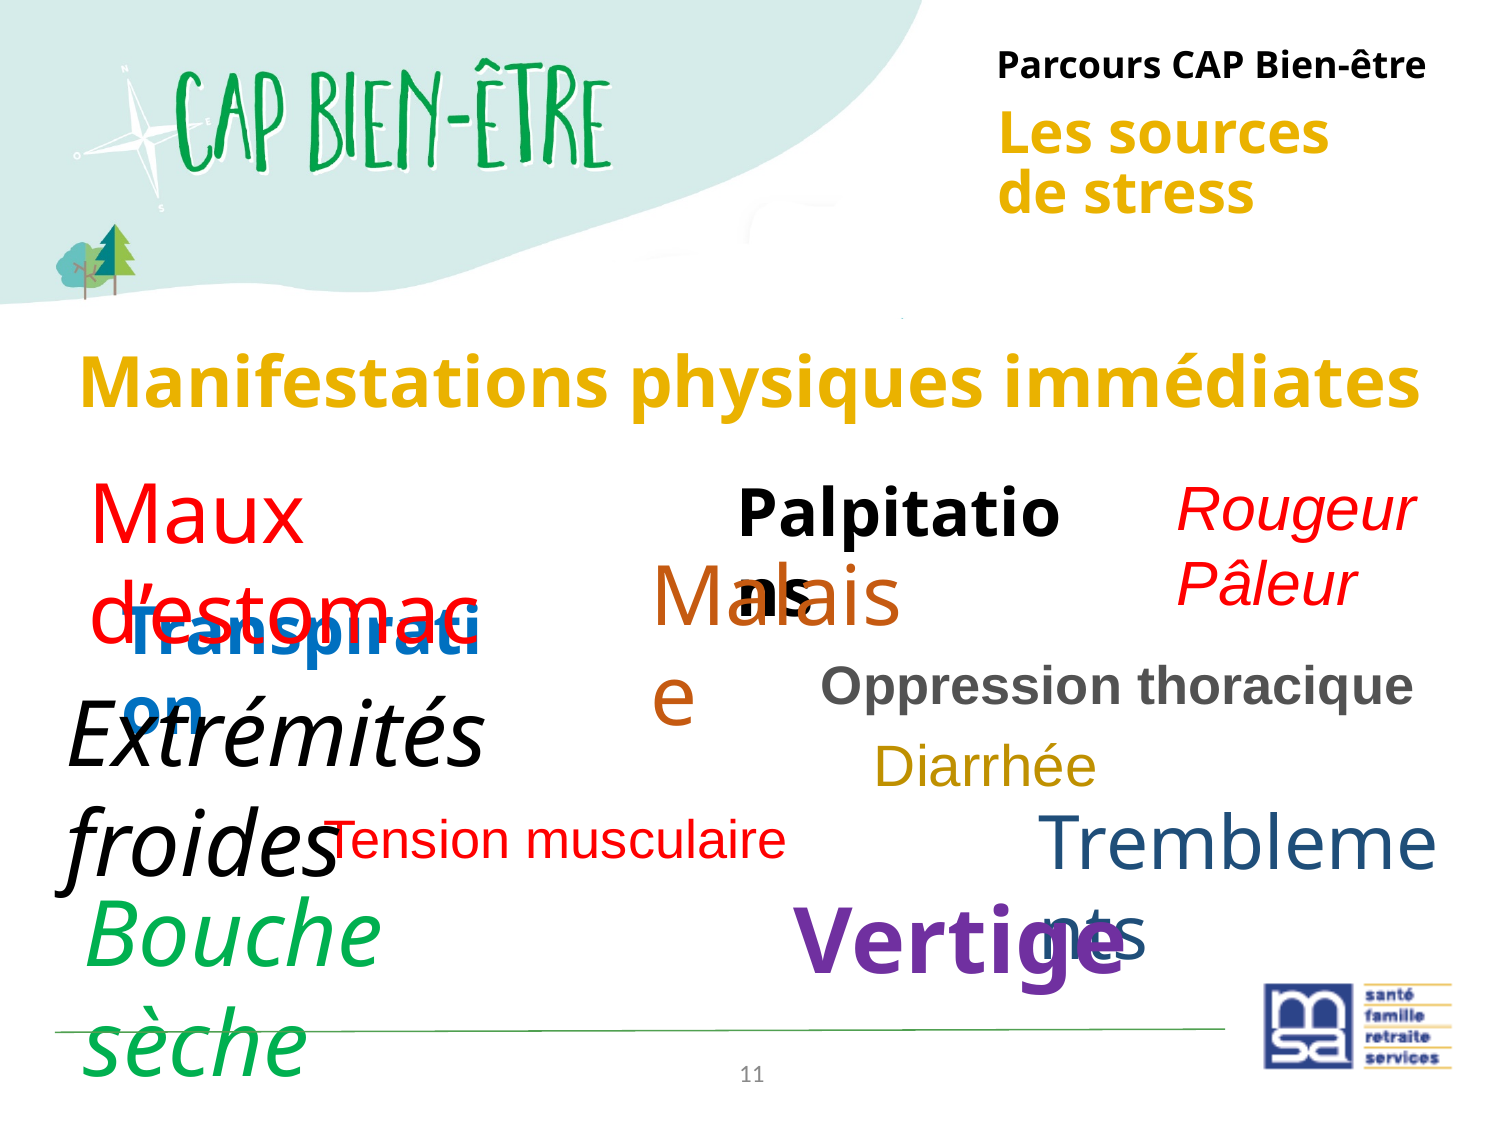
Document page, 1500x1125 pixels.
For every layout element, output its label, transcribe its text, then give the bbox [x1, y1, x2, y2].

text_box Parcours CAP Bien-être [968, 34, 1455, 94]
text_box Extrémités froides [65, 674, 737, 799]
text_box Manifestations physiques immédiates [0, 328, 1500, 445]
picture [0, 0, 941, 320]
text_box Oppression thoracique [820, 650, 1434, 717]
slide_number – 11 [560, 1027, 1245, 1042]
text_box Transpiration [121, 588, 524, 669]
text_box Tremblements [1039, 794, 1459, 894]
text_box Bouche sèche [83, 874, 619, 986]
text_box 11 [54, 1042, 1245, 1103]
text_box Malaise [650, 542, 940, 634]
text_box Vertige [793, 881, 1234, 993]
text_box Diarrhée [873, 728, 1103, 799]
text_box Tension musculaire [323, 803, 794, 870]
text_box Palpitations [736, 470, 1069, 551]
picture [1250, 929, 1476, 1125]
text_box Rougeur Pâleur [1176, 467, 1500, 650]
text_box Maux d’estomac [88, 460, 619, 575]
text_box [54, 1028, 1226, 1033]
text_box Les sources de stress [950, 90, 1378, 241]
